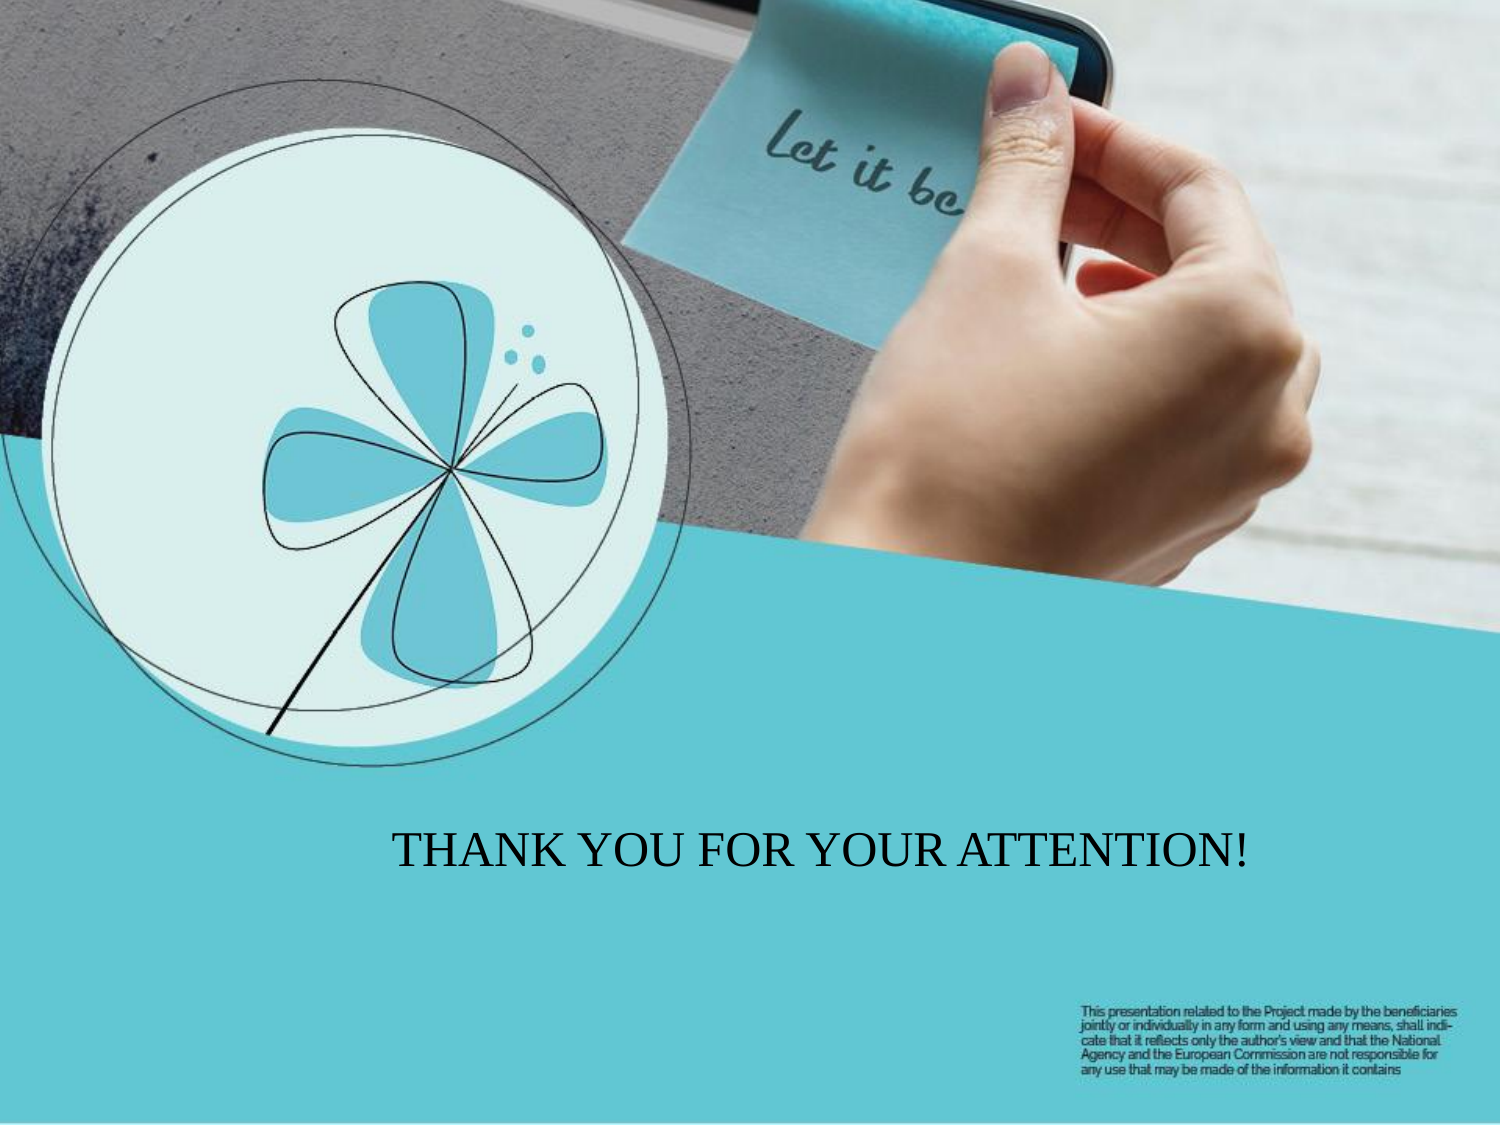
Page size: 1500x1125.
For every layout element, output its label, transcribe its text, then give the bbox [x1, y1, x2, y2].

picture [0, 0, 1500, 1125]
text_box THANK YOU FOR YOUR ATTENTION! [376, 808, 1393, 884]
